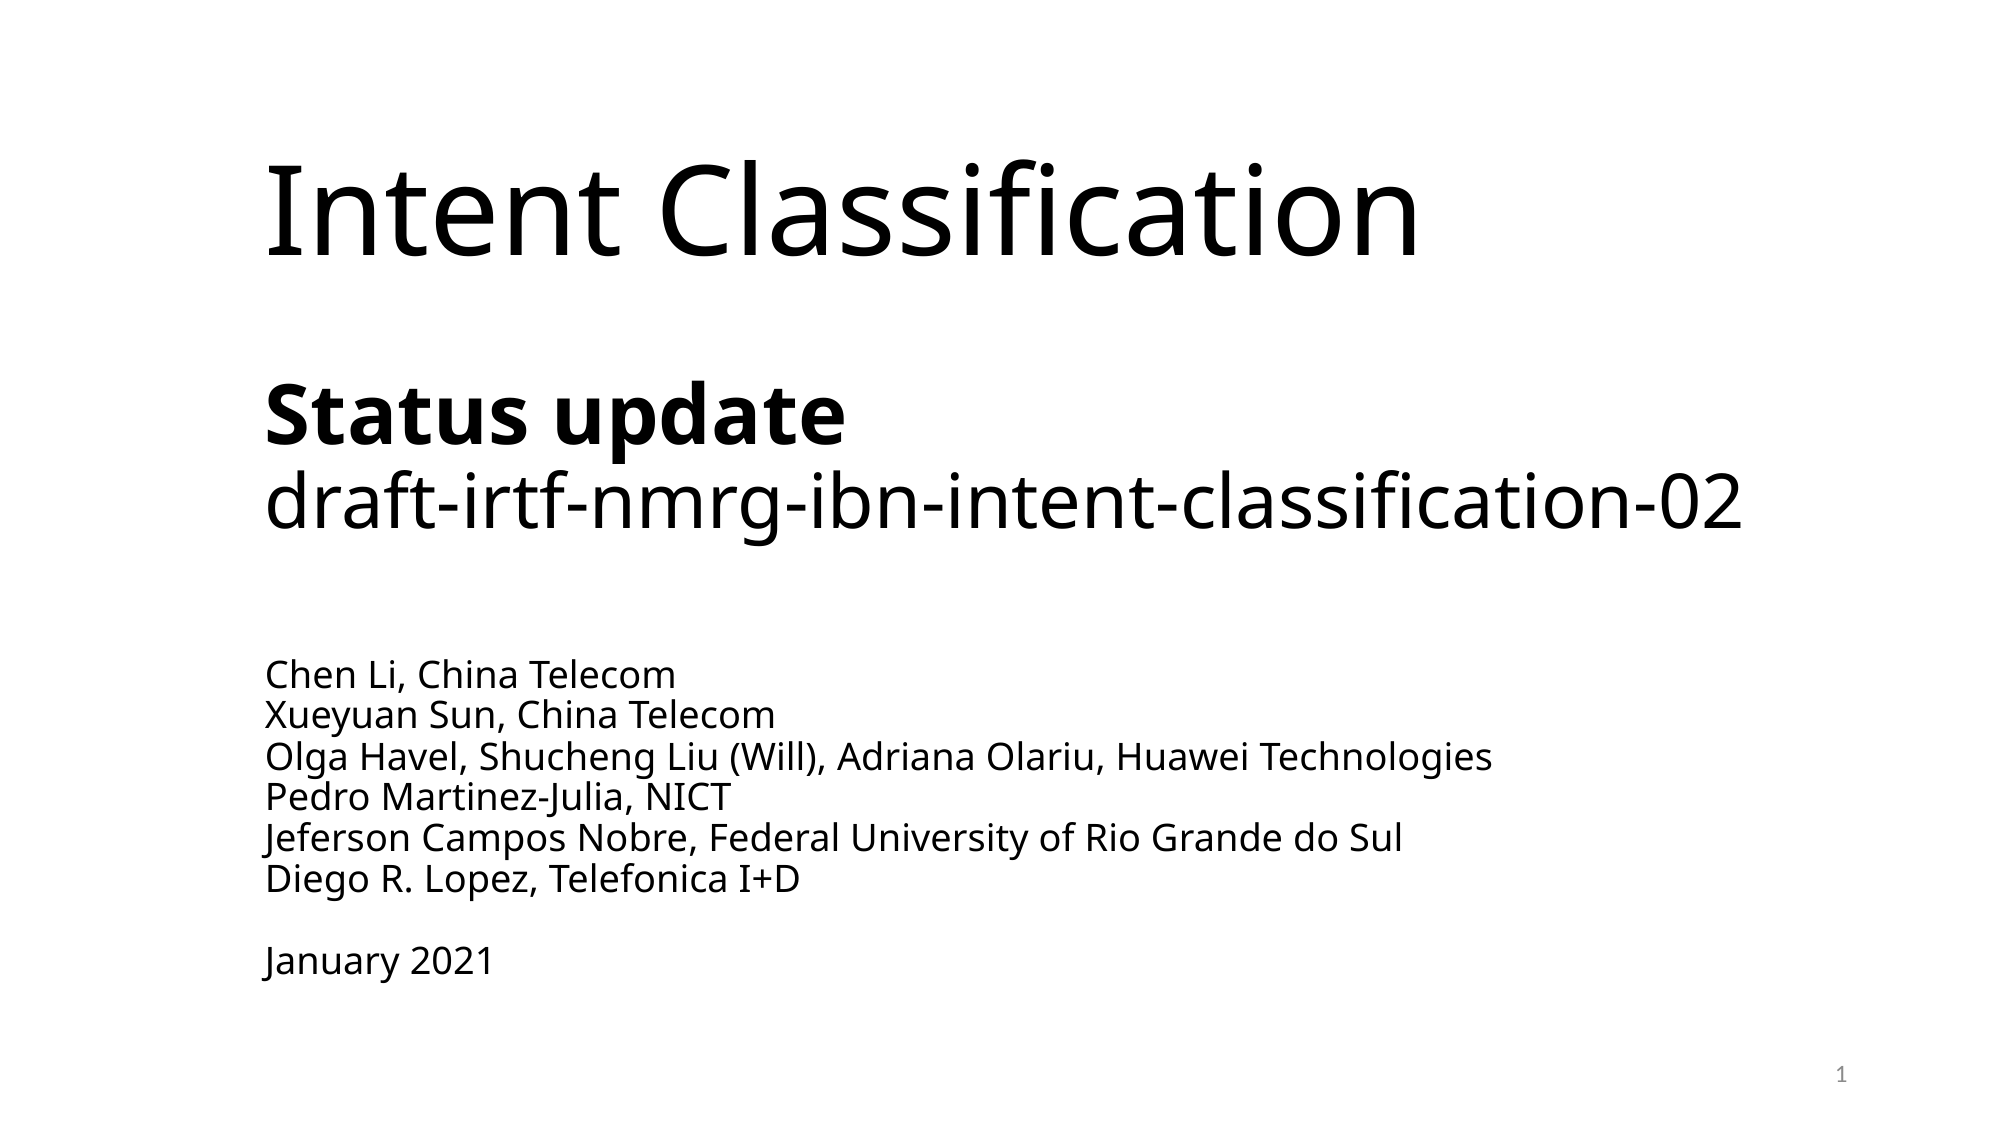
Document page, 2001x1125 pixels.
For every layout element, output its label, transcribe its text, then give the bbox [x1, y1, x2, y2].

title Intent Classification Status update draft-irtf-nmrg-ibn-intent-classification-02 Chen Li, China Telecom Xueyuan Sun, China Telecom Olga Havel, Shucheng Liu (Will), Adriana Olariu, Huawei Technologies Pedro Martinez-Julia, NICT Jeferson Campos Nobre, Federal University of Rio Grande do Sul Diego R. Lopez, Telefonica I+D January 2021 [249, 136, 1803, 991]
slide_number 1 [1412, 1042, 1863, 1103]
